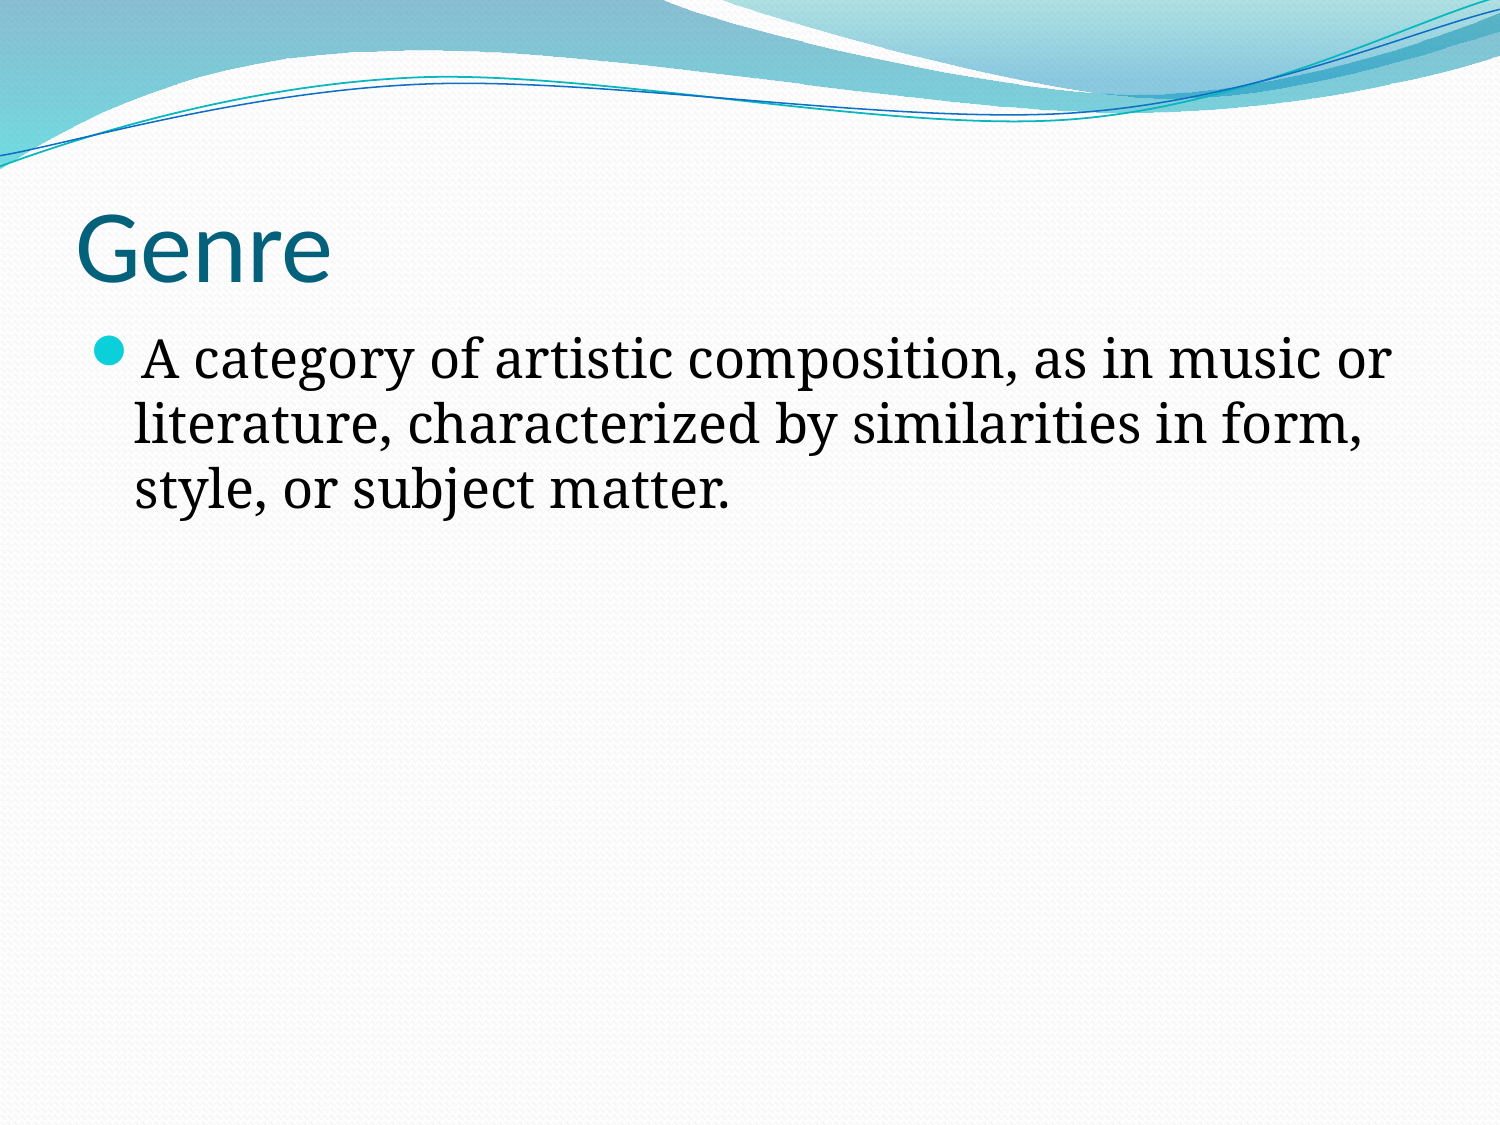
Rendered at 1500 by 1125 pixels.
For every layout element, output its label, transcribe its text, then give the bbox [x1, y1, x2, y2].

list A category of artistic composition, as in music or literature, characterized by similarities in form, style, or subject matter. [75, 317, 1425, 1038]
title Genre [75, 115, 1425, 303]
